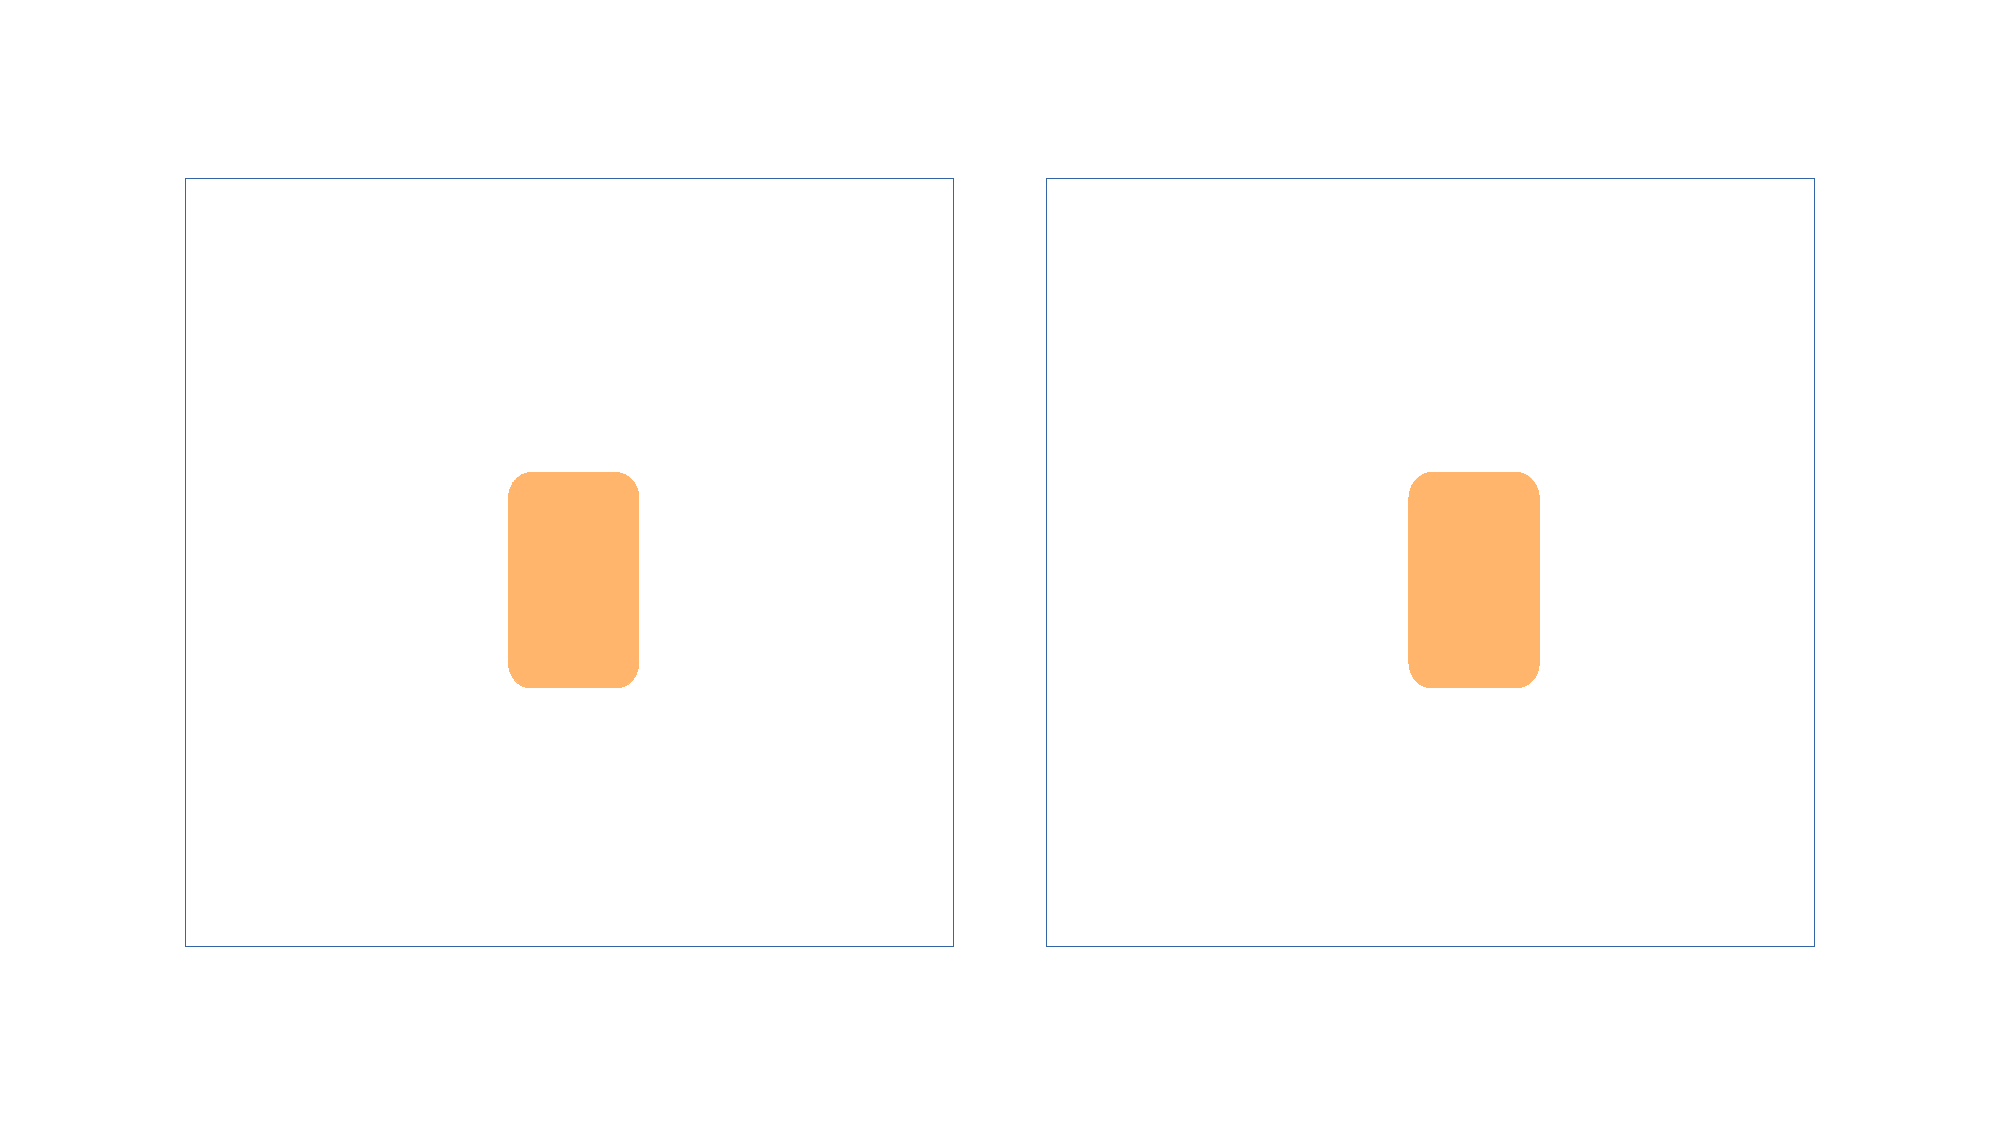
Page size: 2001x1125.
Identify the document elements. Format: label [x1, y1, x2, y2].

text_box [508, 472, 639, 688]
text_box [185, 178, 954, 947]
text_box [1046, 178, 1815, 947]
text_box [1408, 472, 1540, 688]
